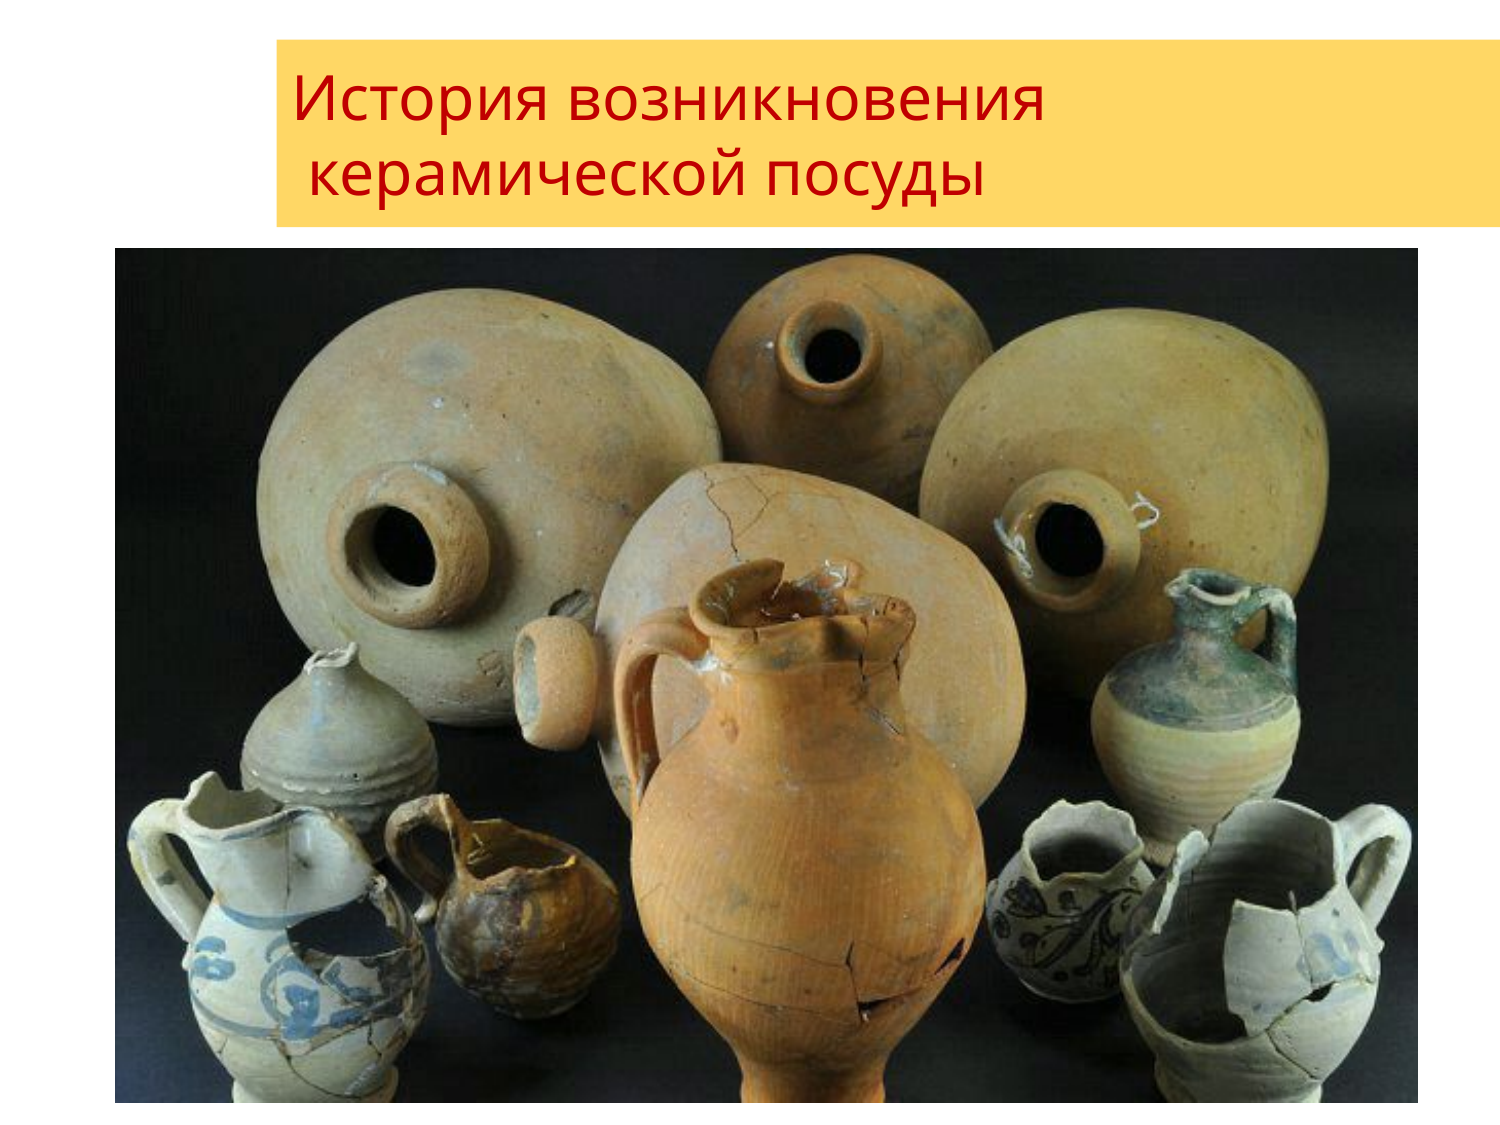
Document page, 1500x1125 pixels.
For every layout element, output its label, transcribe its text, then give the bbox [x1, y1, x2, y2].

picture [115, 248, 1418, 1103]
title История возникновения керамической посуды [276, 39, 1500, 228]
